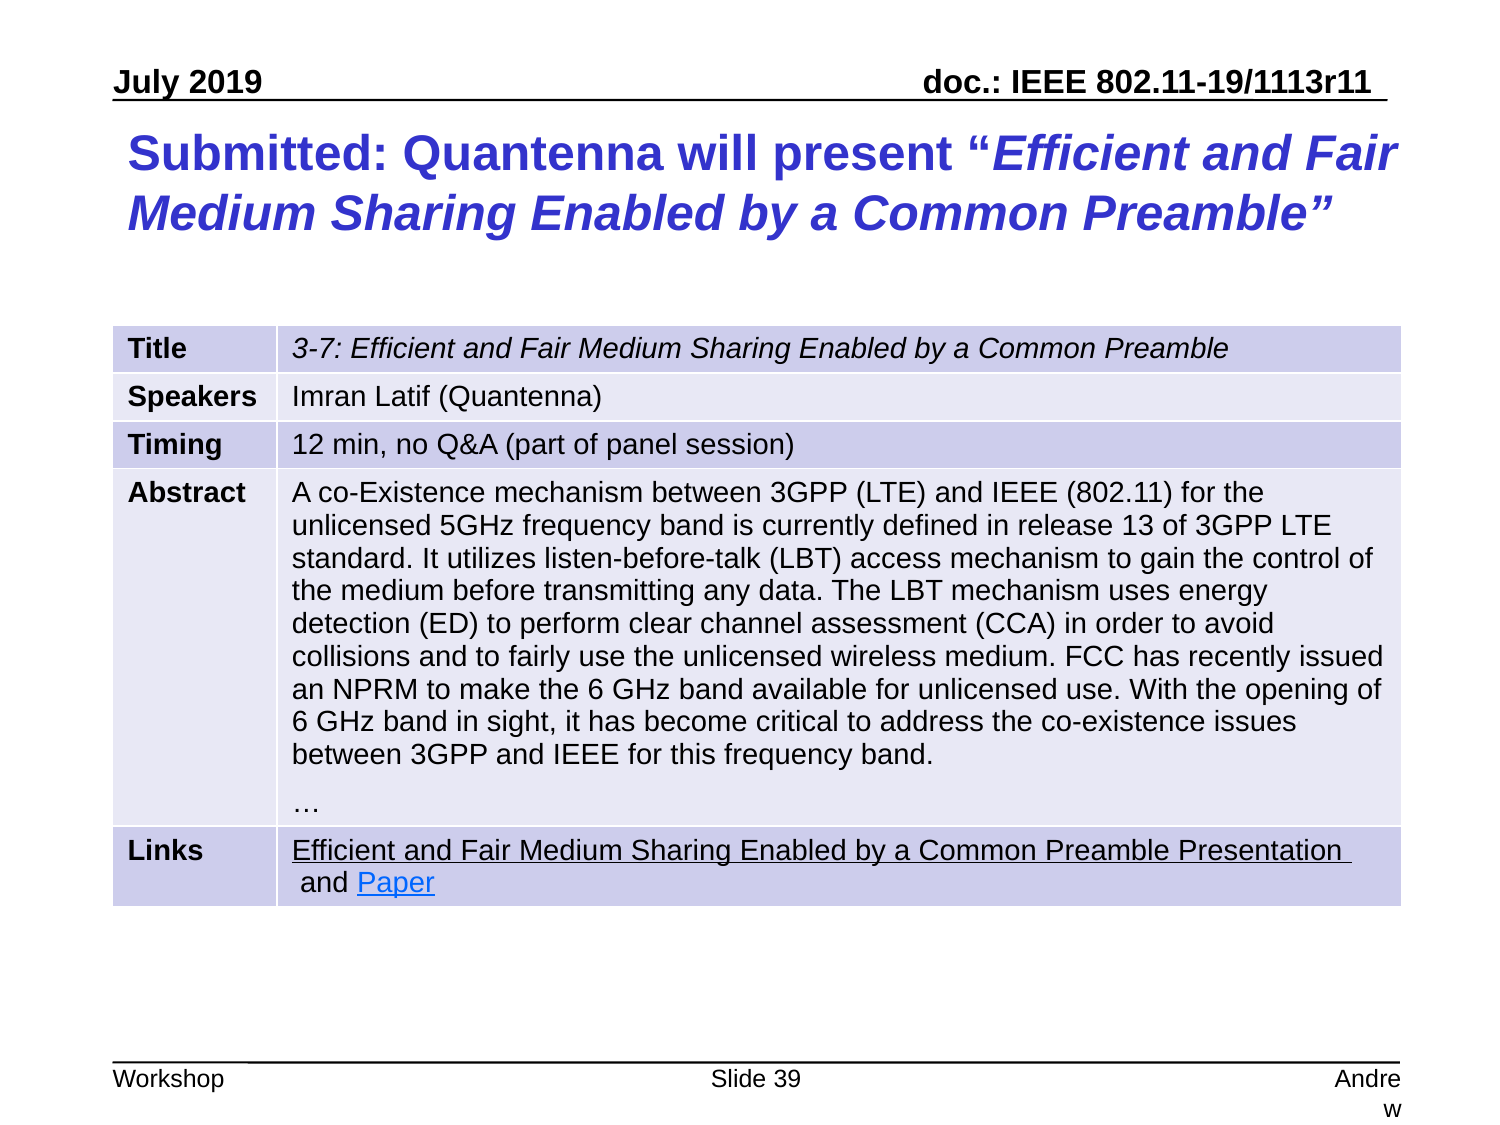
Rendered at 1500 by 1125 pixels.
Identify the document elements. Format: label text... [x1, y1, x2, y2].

table_header 3-7: Efficient and Fair Medium Sharing Enabled by a Common Preamble [278, 326, 1401, 372]
table_cell Speakers [113, 374, 276, 420]
table_cell Links [113, 827, 276, 906]
footer Andrew Myles, Cisco [1320, 1061, 1402, 1093]
table_cell Efficient and Fair Medium Sharing Enabled by a Common Preamble Presentation and Paper [278, 827, 1401, 906]
title Submitted: Quantenna will present “Efficient and Fair Medium Sharing Enabled by a Common Preamble” [112, 112, 1425, 288]
slide_number Slide 39 [709, 1061, 803, 1093]
table_cell 12 min, no Q&A (part of panel session) [278, 422, 1401, 468]
table_header Title [113, 326, 276, 372]
table_cell Timing [113, 422, 276, 468]
table_cell Imran Latif (Quantenna) [278, 374, 1401, 420]
table_cell Abstract [113, 469, 276, 825]
table_cell A co-Existence mechanism between 3GPP (LTE) and IEEE (802.11) for the unlicensed 5GHz frequency band is currently defined in release 13 of 3GPP LTE standard. It utilizes listen-before-talk (LBT) access mechanism to gain the control of the medium before transmitting any data. The LBT mechanism uses energy detection (ED) to perform clear channel assessment (CCA) in order to avoid collisions and to fairly use the unlicensed wireless medium. FCC has recently issued an NPRM to make the 6 GHz band available for unlicensed use. With the opening of 6 GHz band in sight, it has become critical to address the co-existence issues between 3GPP and IEEE for this frequency band. … [278, 469, 1401, 825]
